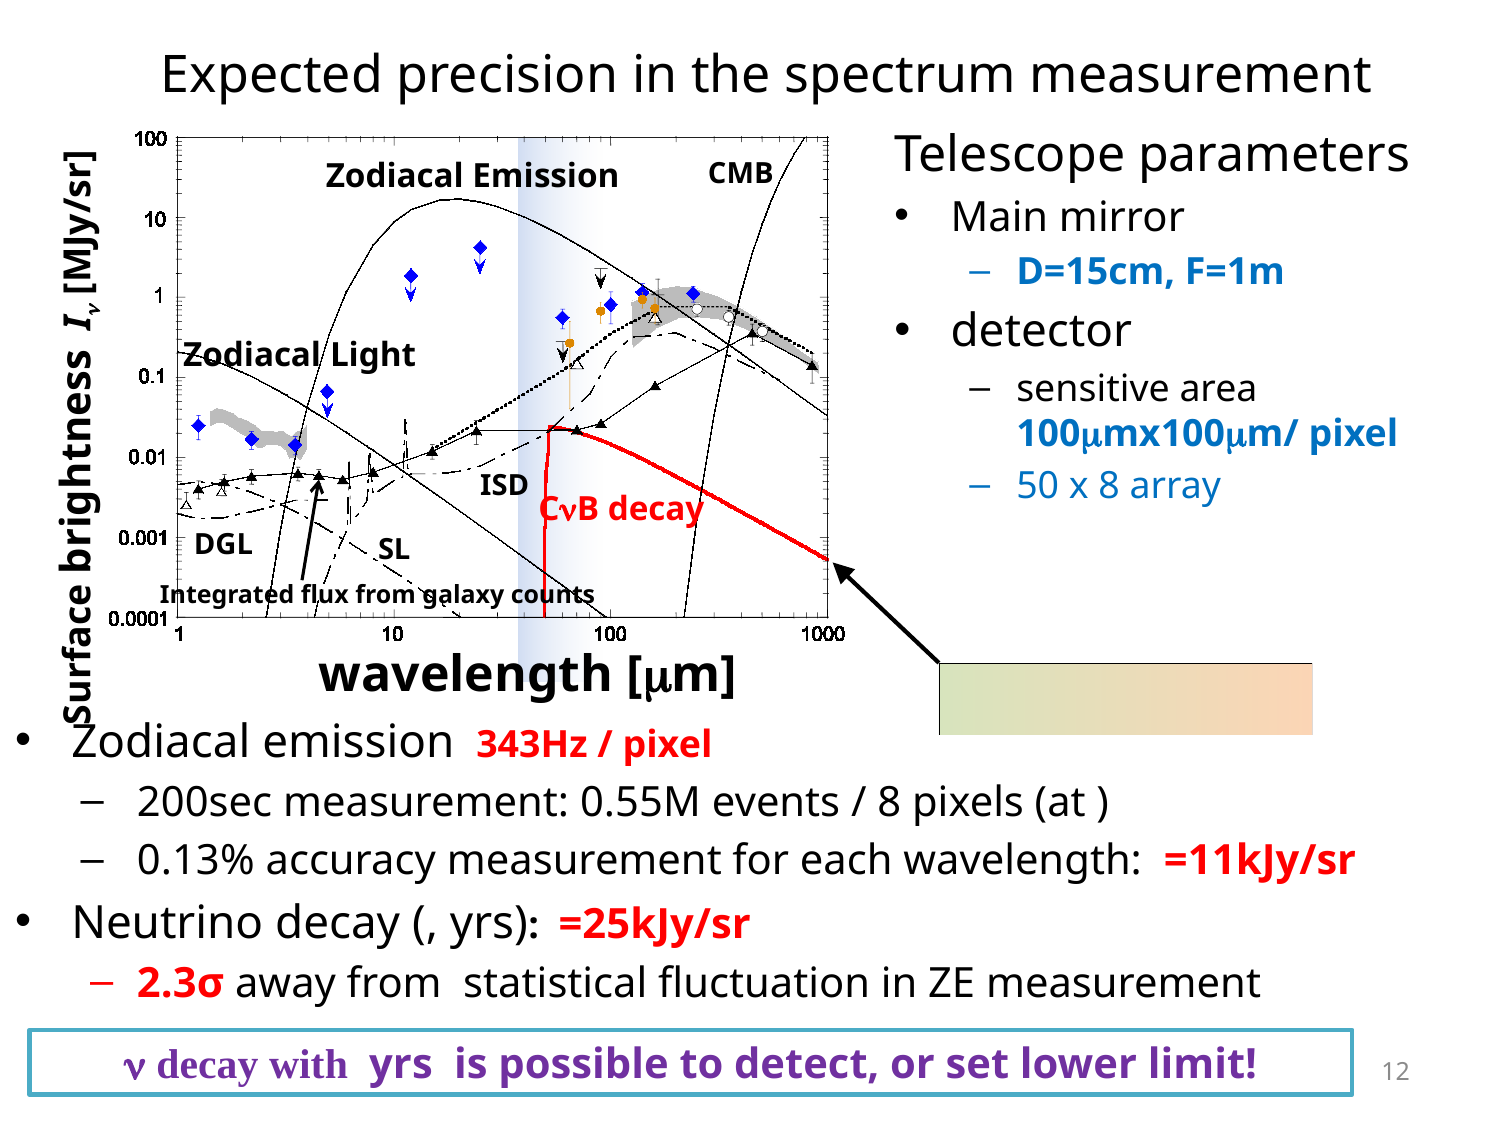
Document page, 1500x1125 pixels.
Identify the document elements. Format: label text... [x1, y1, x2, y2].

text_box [40, 130, 845, 699]
text_box [850, 567, 855, 575]
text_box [301, 479, 314, 581]
title Expected precision in the spectrum measurement [64, 15, 1471, 129]
slide_number 12 [1074, 1042, 1425, 1103]
